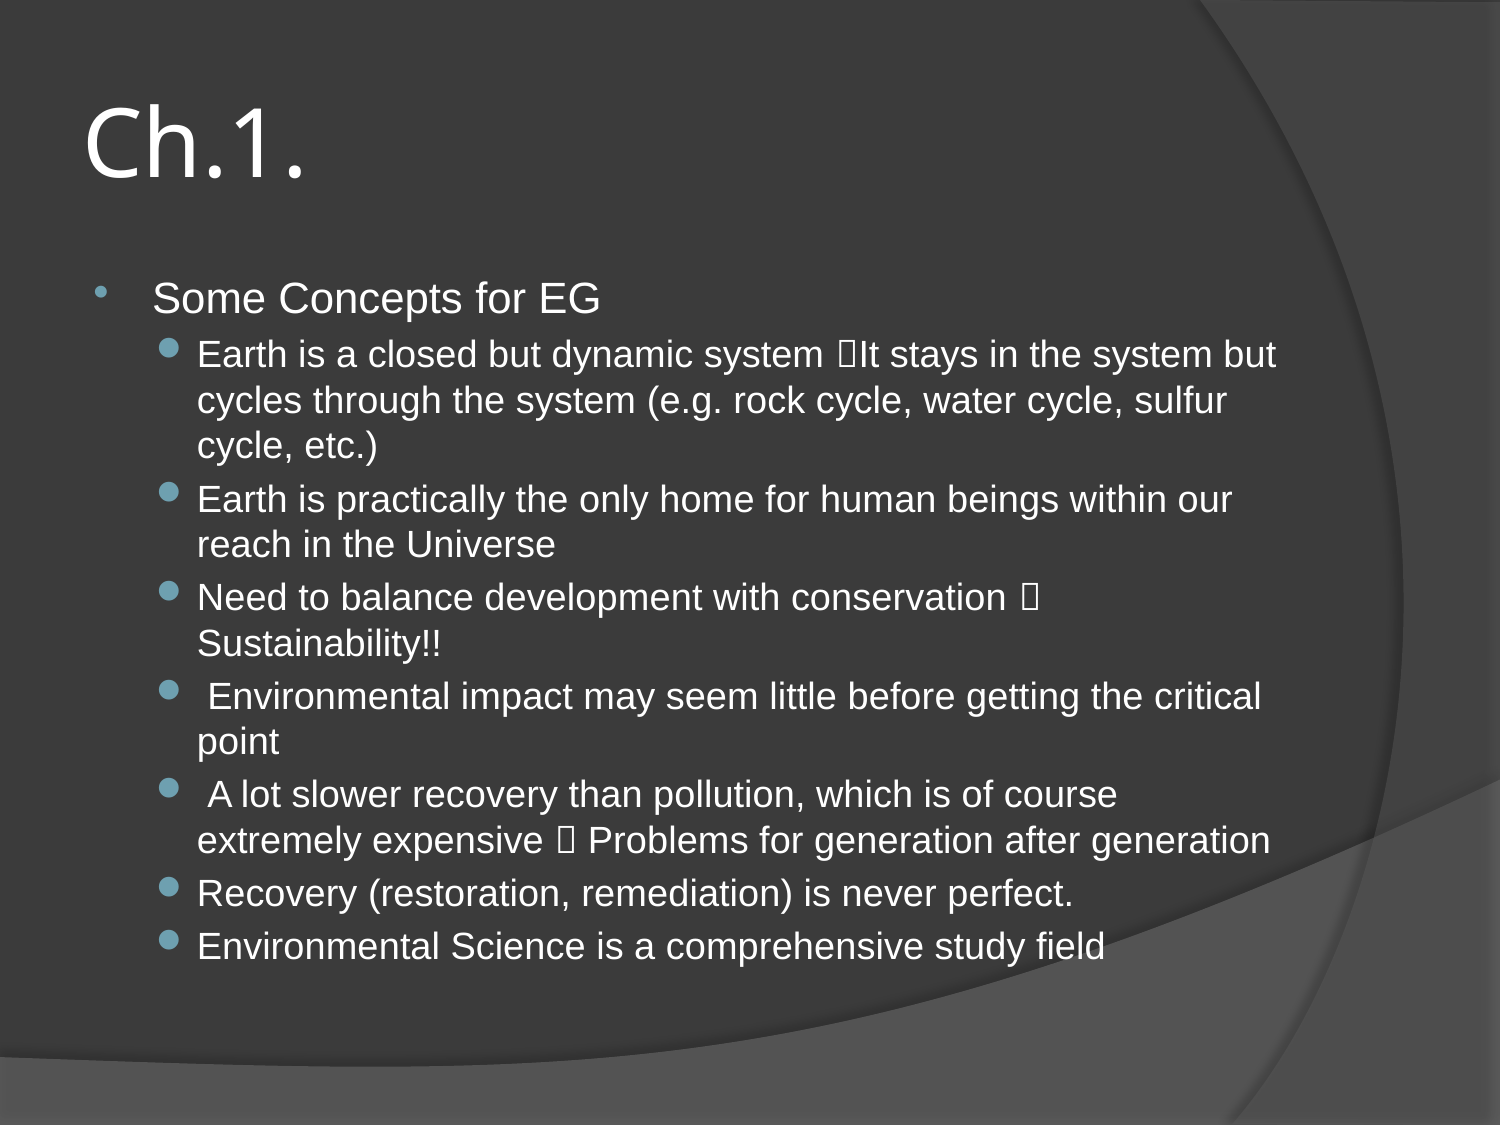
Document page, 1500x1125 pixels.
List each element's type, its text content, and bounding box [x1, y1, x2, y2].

title Ch.1. [75, 45, 1300, 233]
list Some Concepts for EG Earth is a closed but dynamic system It stays in the system but cycles through the system (e.g. rock cycle, water cycle, sulfur cycle, etc.) Earth is practically the only home for human beings within our reach in the Universe Need to balance development with conservation  Sustainability!! Environmental impact may seem little before getting the critical point A lot slower recovery than pollution, which is of course extremely expensive  Problems for generation after generation Recovery (restoration, remediation) is never perfect. Environmental Science is a comprehensive study field [75, 262, 1300, 1005]
